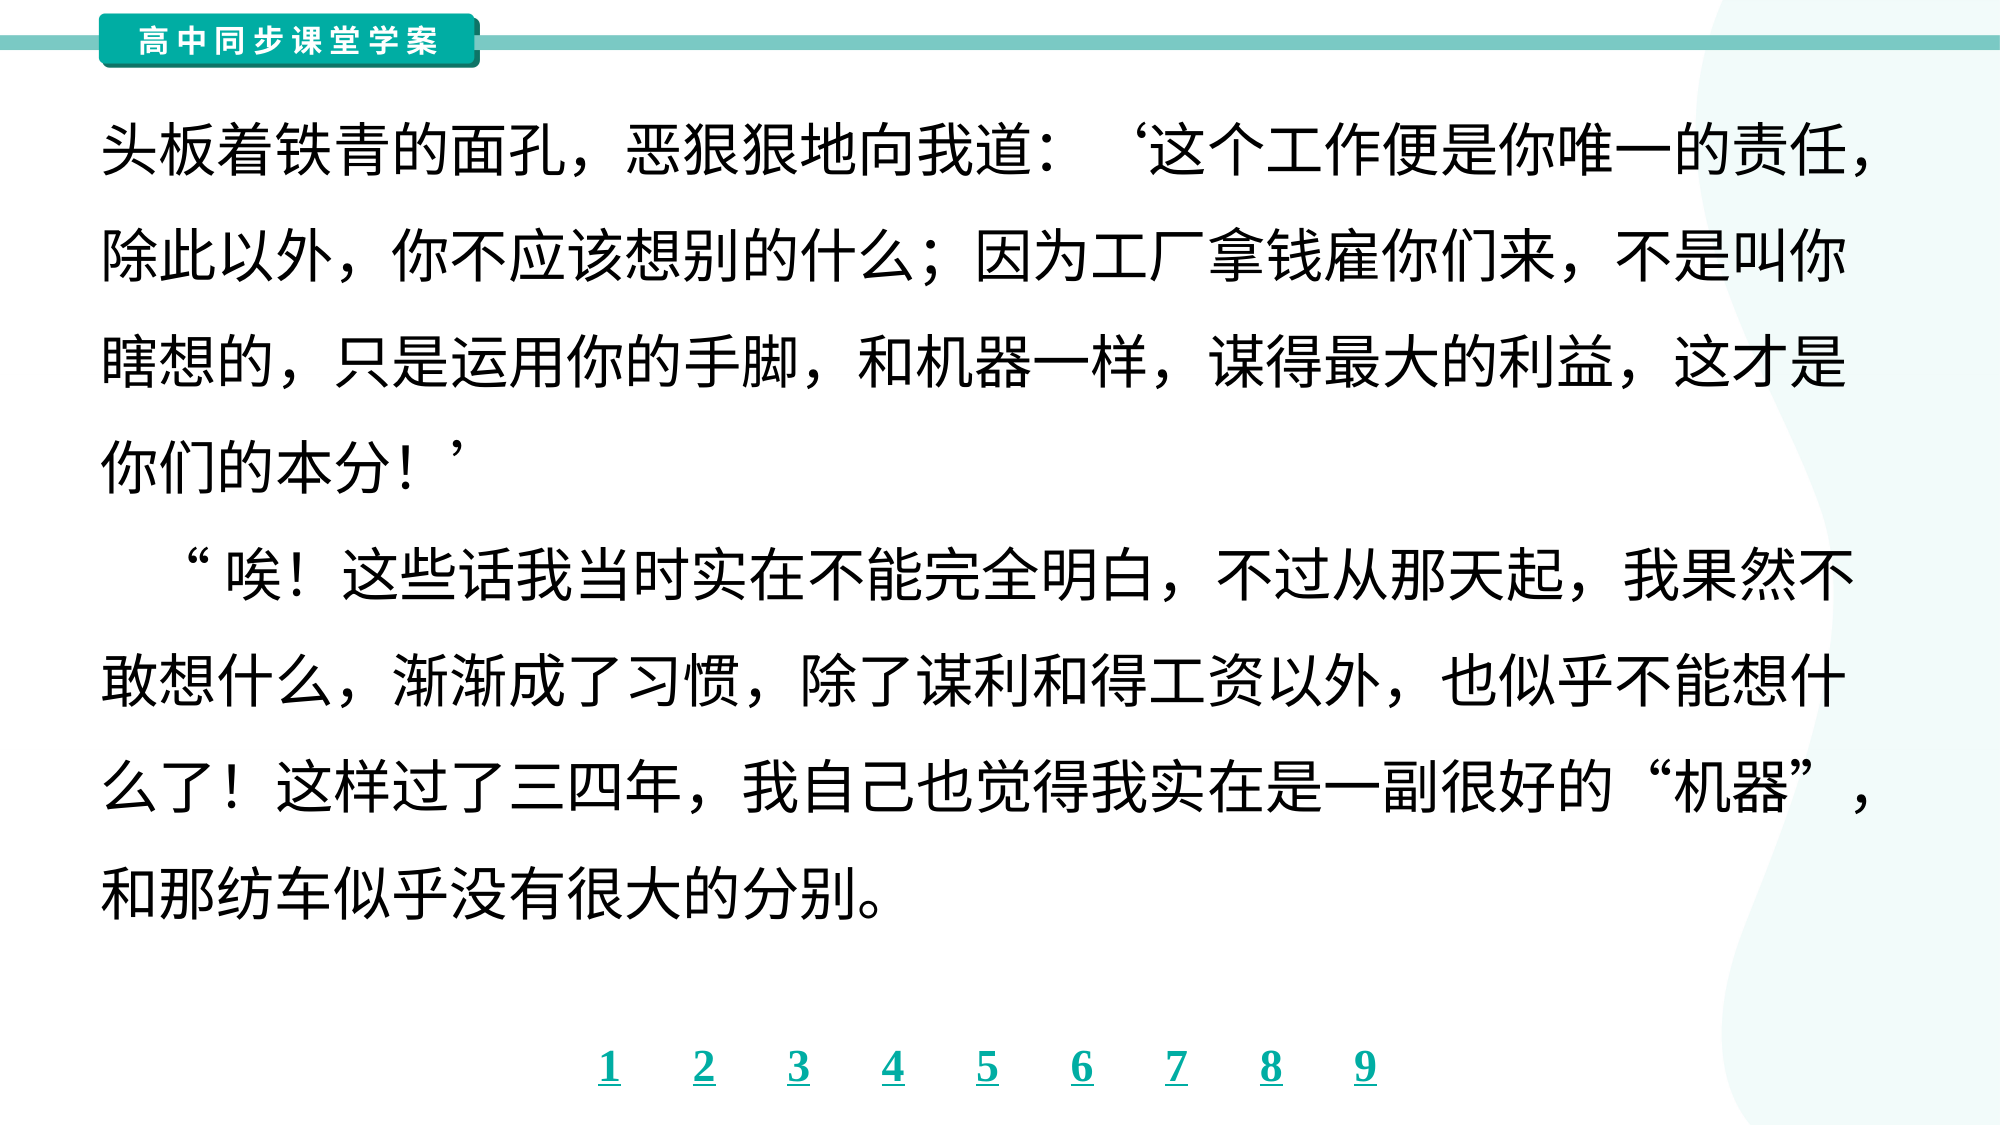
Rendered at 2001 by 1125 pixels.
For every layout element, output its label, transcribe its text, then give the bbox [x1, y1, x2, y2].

text_box 头板着铁青的面孔，恶狠狠地向我道：‘这个工作便是你唯一的责任， 除此以外，你不应该想别的什么；因为工厂拿钱雇你们来，不是叫你 瞎想的，只是运用你的手脚，和机器一样，谋得最大的利益，这才是 你们的本分！’ “唉！这些话我当时实在不能完全明白，不过从那天起，我果然不 敢想什么，渐渐成了习惯，除了谋利和得工资以外，也似乎不能想什 么了！这样过了三四年，我自己也觉得我实在是一副很好的“机器”， 和那纺车似乎没有很大的分别。 [100, 76, 1899, 927]
picture [0, 0, 2000, 1125]
